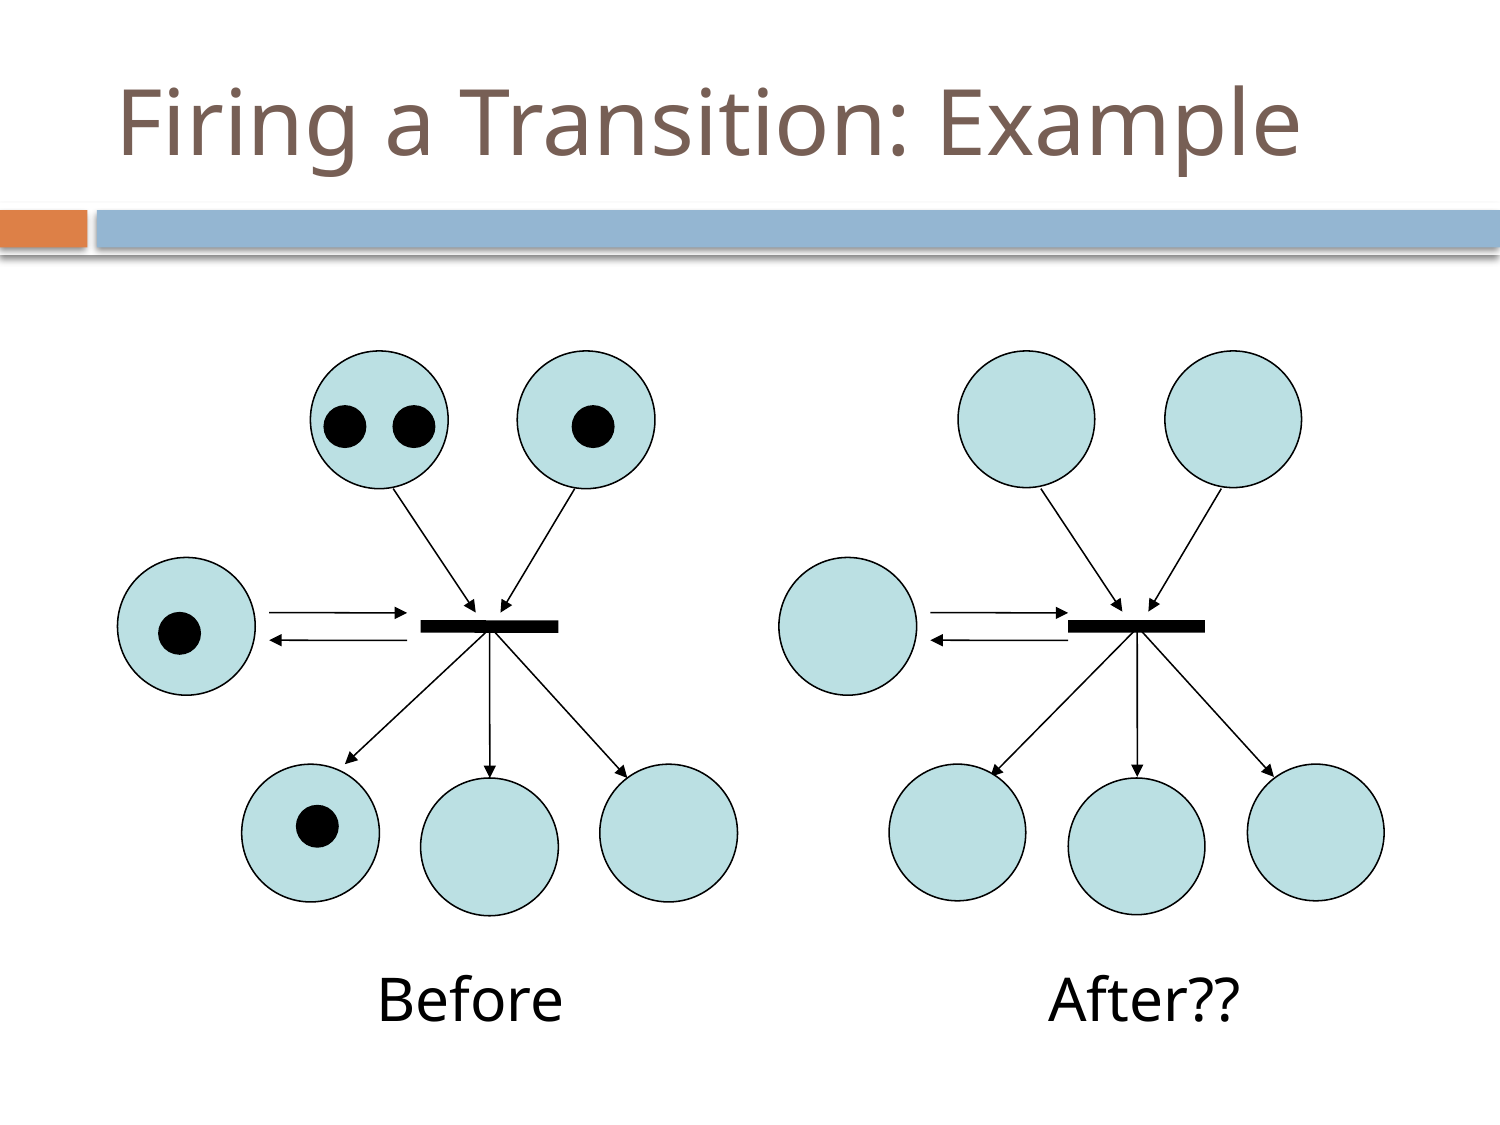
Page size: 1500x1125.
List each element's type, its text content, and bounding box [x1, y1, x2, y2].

text_box [310, 350, 449, 489]
text_box [269, 634, 408, 647]
text_box [296, 805, 339, 847]
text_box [888, 350, 1385, 915]
text_box [483, 628, 497, 778]
text_box [500, 488, 575, 613]
text_box [393, 488, 476, 613]
text_box [344, 629, 489, 765]
text_box [324, 405, 366, 448]
text_box [599, 764, 738, 902]
text_box [778, 557, 882, 696]
text_box [420, 777, 559, 916]
text_box [517, 350, 655, 489]
text_box [269, 606, 408, 620]
list Before After?? [117, 953, 1455, 1125]
text_box [489, 626, 628, 778]
text_box [572, 405, 614, 448]
text_box [158, 612, 201, 655]
text_box [117, 557, 256, 696]
text_box [393, 405, 435, 448]
text_box [241, 764, 380, 902]
title Firing a Transition: Example [100, 37, 1438, 200]
